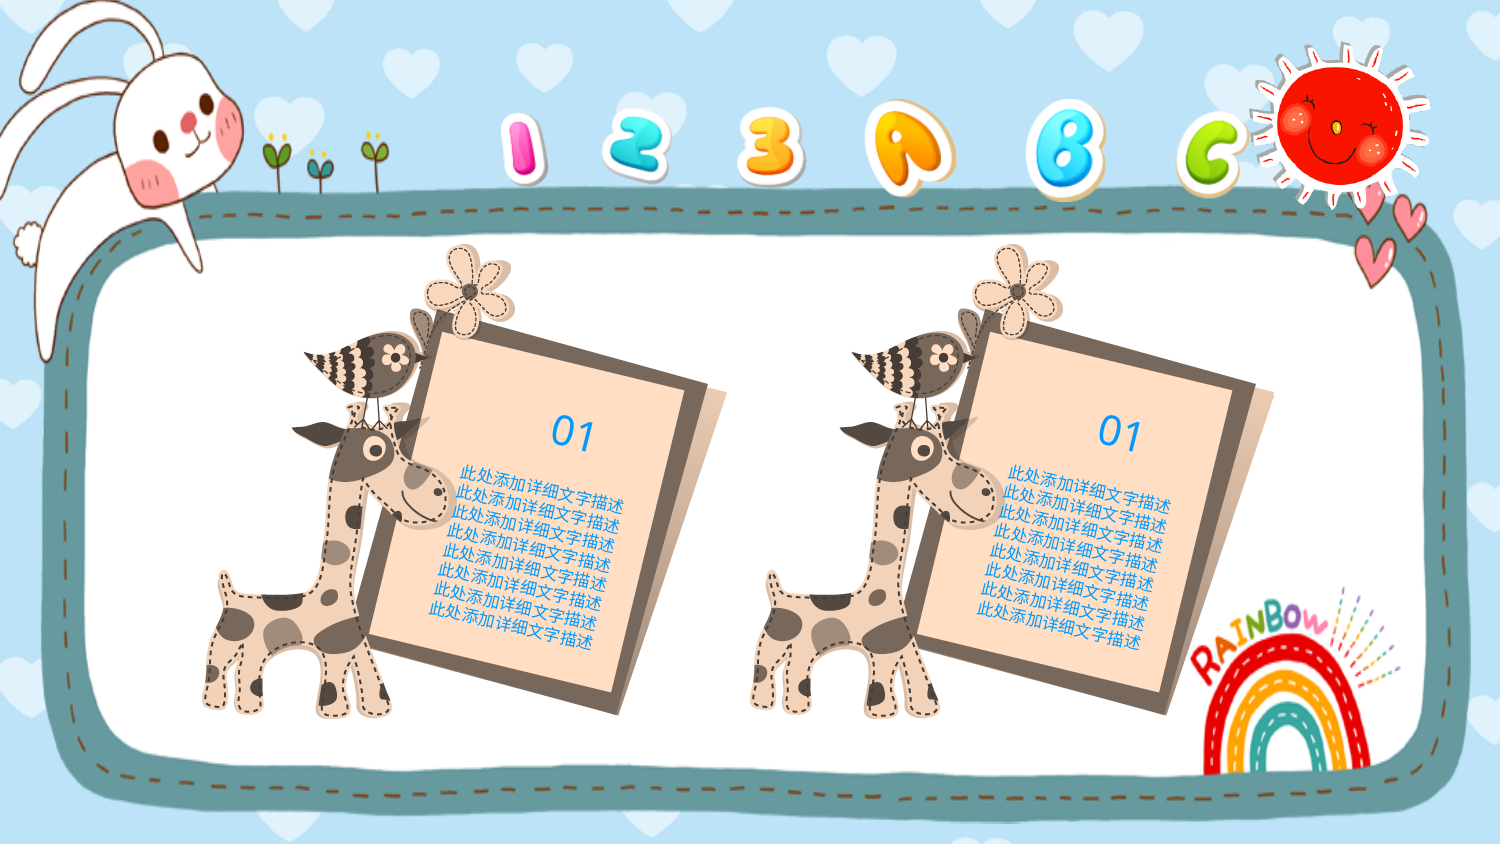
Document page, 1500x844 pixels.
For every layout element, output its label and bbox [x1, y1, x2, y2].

text_box [749, 244, 1274, 719]
text_box [202, 244, 727, 719]
picture [0, 0, 1500, 844]
